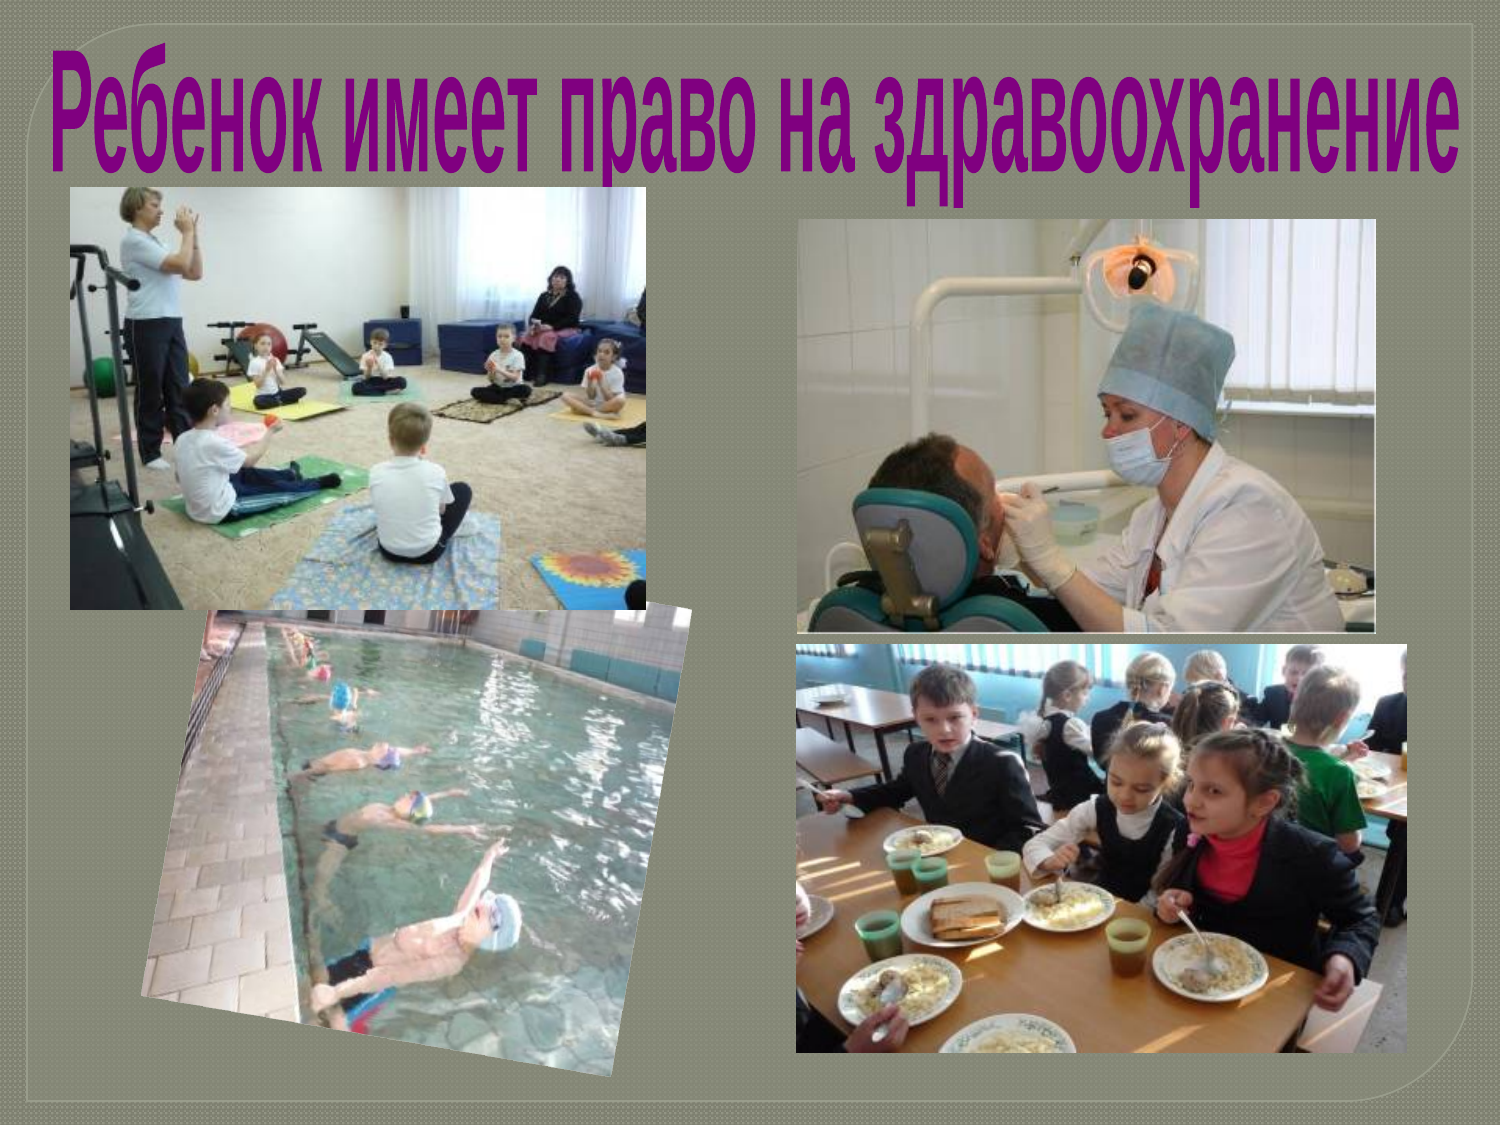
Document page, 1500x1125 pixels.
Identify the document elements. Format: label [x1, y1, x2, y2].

picture [796, 644, 1407, 1053]
picture [796, 219, 1376, 634]
picture [70, 187, 691, 1076]
